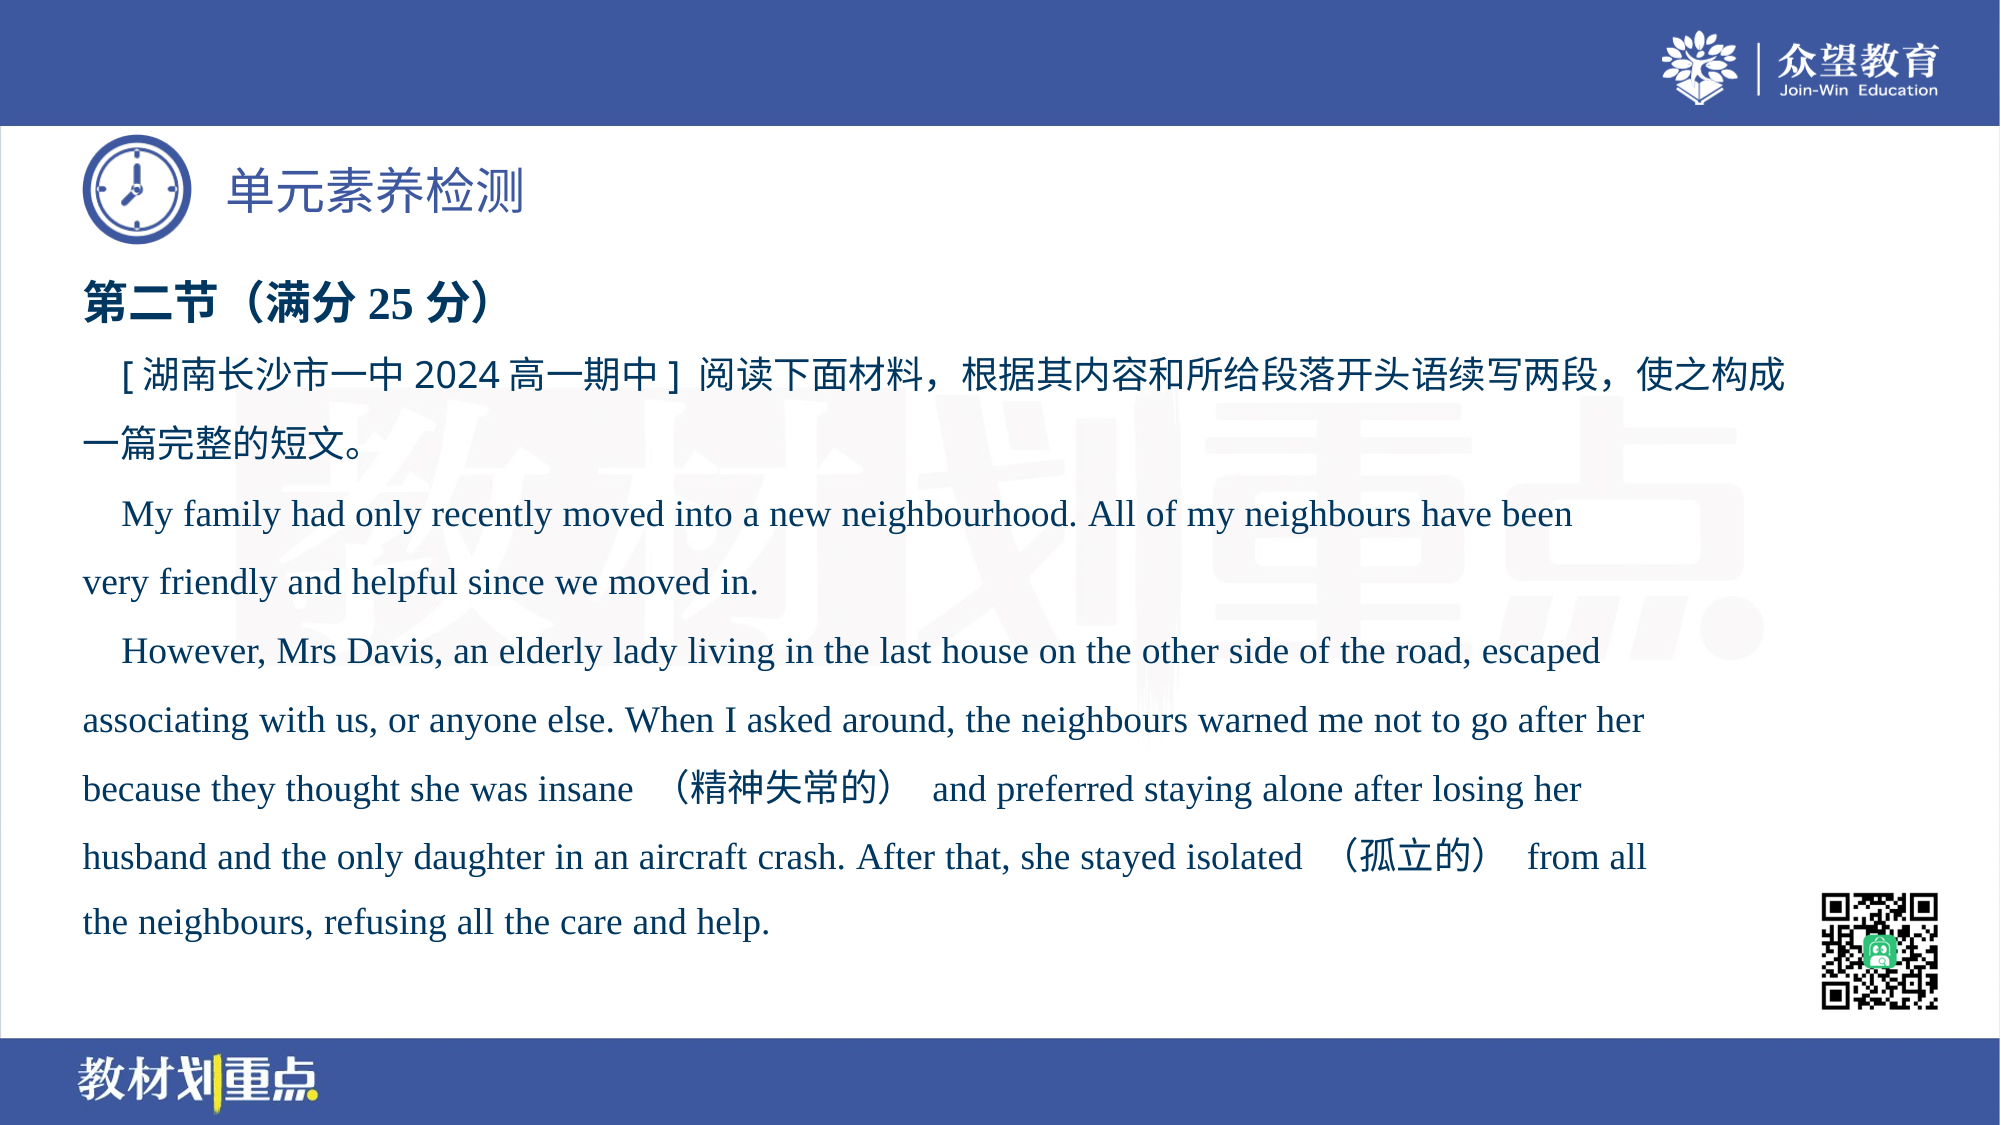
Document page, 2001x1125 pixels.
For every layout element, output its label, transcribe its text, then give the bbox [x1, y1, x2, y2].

text_box [湖南长沙市一中2024高一期中] 阅读下面材料，根据其内容和所给段落开头语续写两段，使之构成 一篇完整的短文。 My family had only recently moved into a new neighbourhood. All of my neighbours have been very friendly and helpful since we moved in. However, Mrs Davis, an elderly lady living in the last house on the other side of the road, escaped associating with us, or anyone else. When I asked around, the neighbours warned me not to go after her because they thought she was insane （精神失常的） and preferred staying alone after losing her husband and the only daughter in an aircraft crash. After that, she stayed isolated （孤立的） from all the neighbours, refusing all the care and help. [82, 327, 1817, 935]
picture [0, 0, 2000, 1125]
text_box 第二节（满分25分） [82, 247, 1817, 327]
